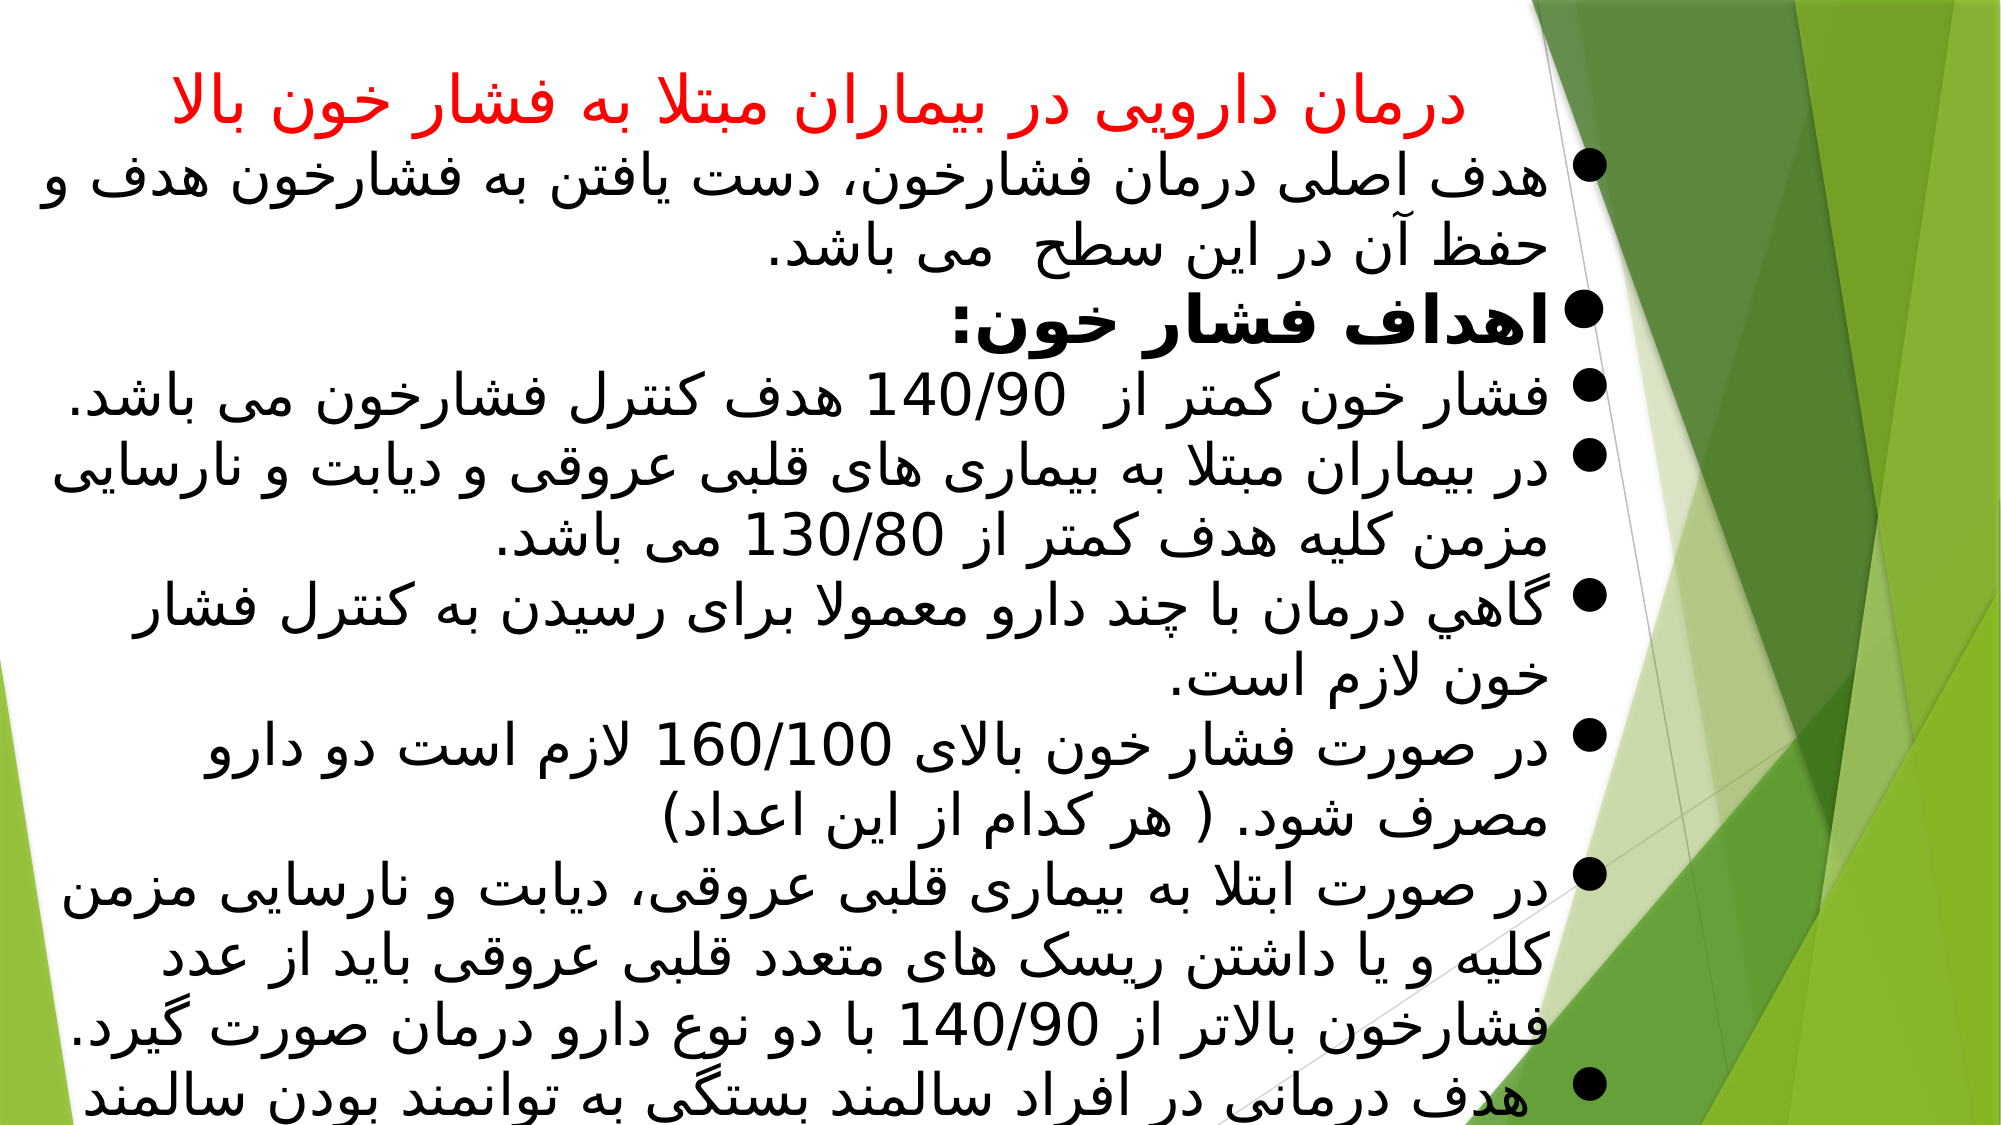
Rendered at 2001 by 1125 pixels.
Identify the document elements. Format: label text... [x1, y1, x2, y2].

text_box درمان دارویی در بیماران مبتلا به فشار خون بالا هدف اصلی درمان فشارخون، دست یافتن به فشارخون هدف و حفظ آن در این سطح می باشد. اهداف فشار خون: فشار خون کمتر از 140/90 هدف کنترل فشارخون می باشد. در بیماران مبتلا به بیماری های قلبی عروقی و دیابت و نارسایی مزمن کلیه هدف کمتر از 130/80 می باشد. گاهي درمان با چند دارو معمولا برای رسیدن به کنترل فشار خون لازم است. در صورت فشار خون بالای 160/100 لازم است دو دارو مصرف شود. ( هر کدام از این اعداد) در صورت ابتلا به بیماری قلبی عروقی، دیابت و نارسایی مزمن کلیه و یا داشتن ریسک های متعدد قلبی عروقی باید از عدد فشارخون بالاتر از 140/90 با دو نوع دارو درمان صورت گیرد. هدف درمانی در افراد سالمند بستگی به توانمند بودن سالمند دارد چنانچه سالمند توانمند باشد معیار 140/90 است و چنانچه سالمند توانمند نباشد معیار 150/90 می باشد. در افراد مسن فشار دیاستول از 70 میلی متر جیوه کمتر نشود. [0, 49, 1642, 1125]
